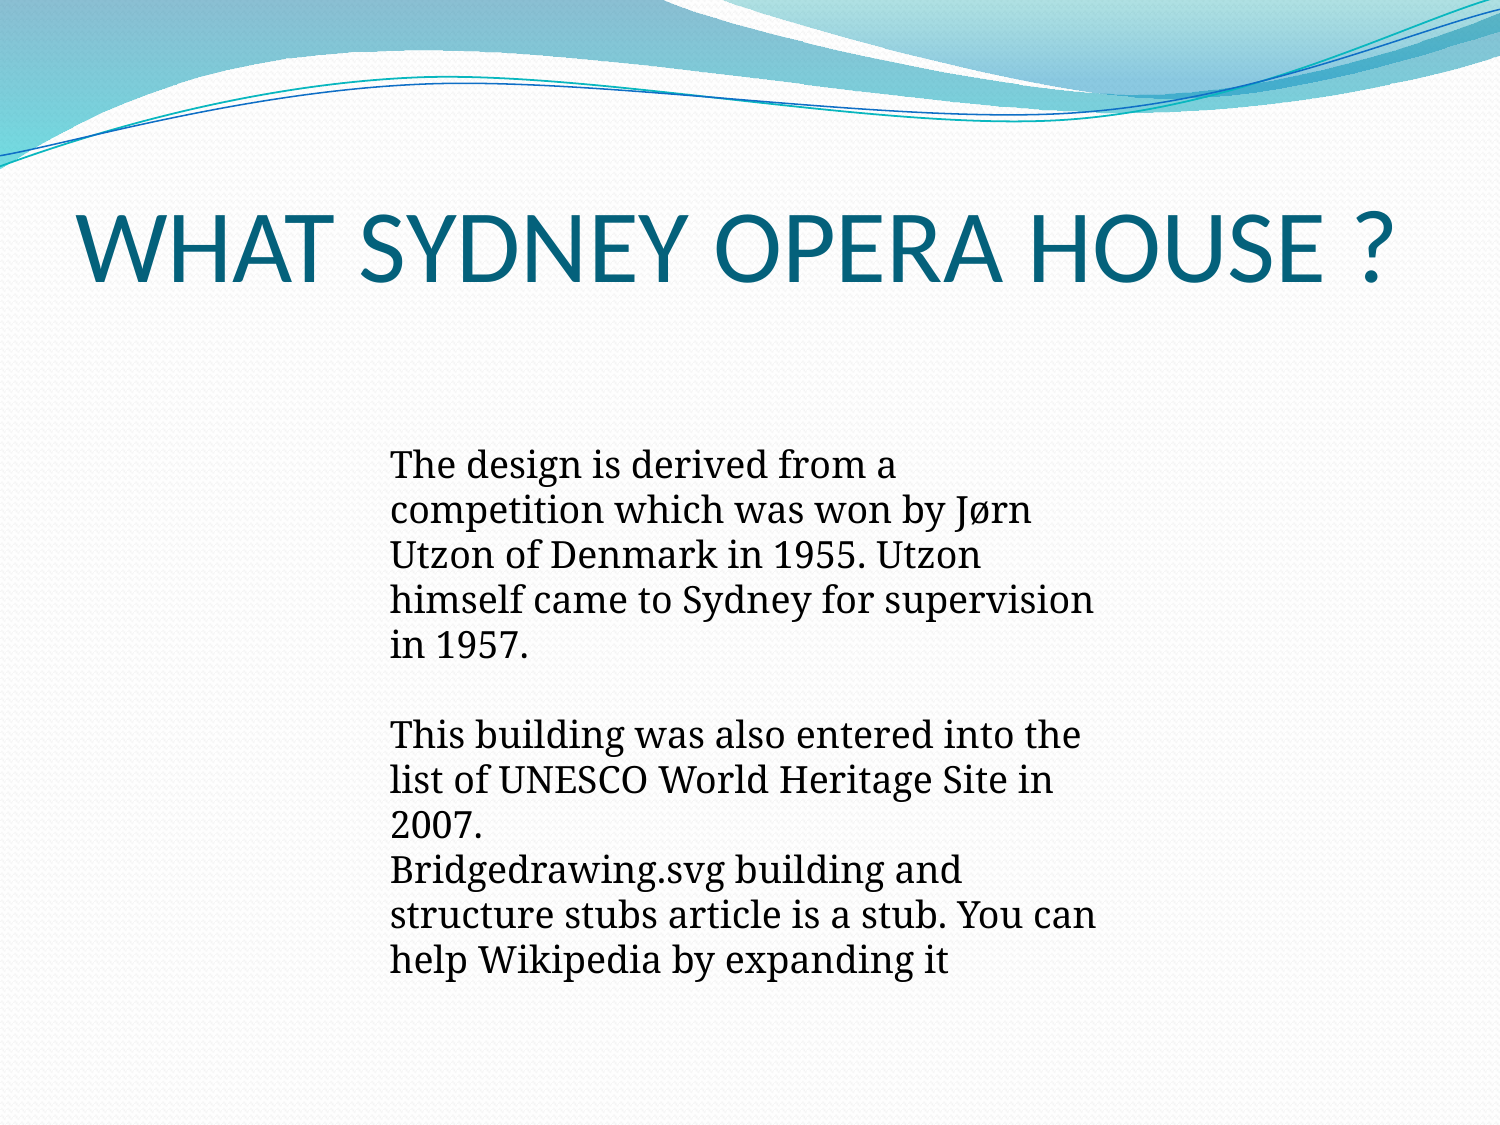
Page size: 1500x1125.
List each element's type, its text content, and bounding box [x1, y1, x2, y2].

text_box The design is derived from a competition which was won by Jørn Utzon of Denmark in 1955. Utzon himself came to Sydney for supervision in 1957. This building was also entered into the list of UNESCO World Heritage Site in 2007. Bridgedrawing.svg building and structure stubs article is a stub. You can help Wikipedia by expanding it [374, 433, 1125, 989]
title WHAT SYDNEY OPERA HOUSE ? [75, 115, 1438, 303]
